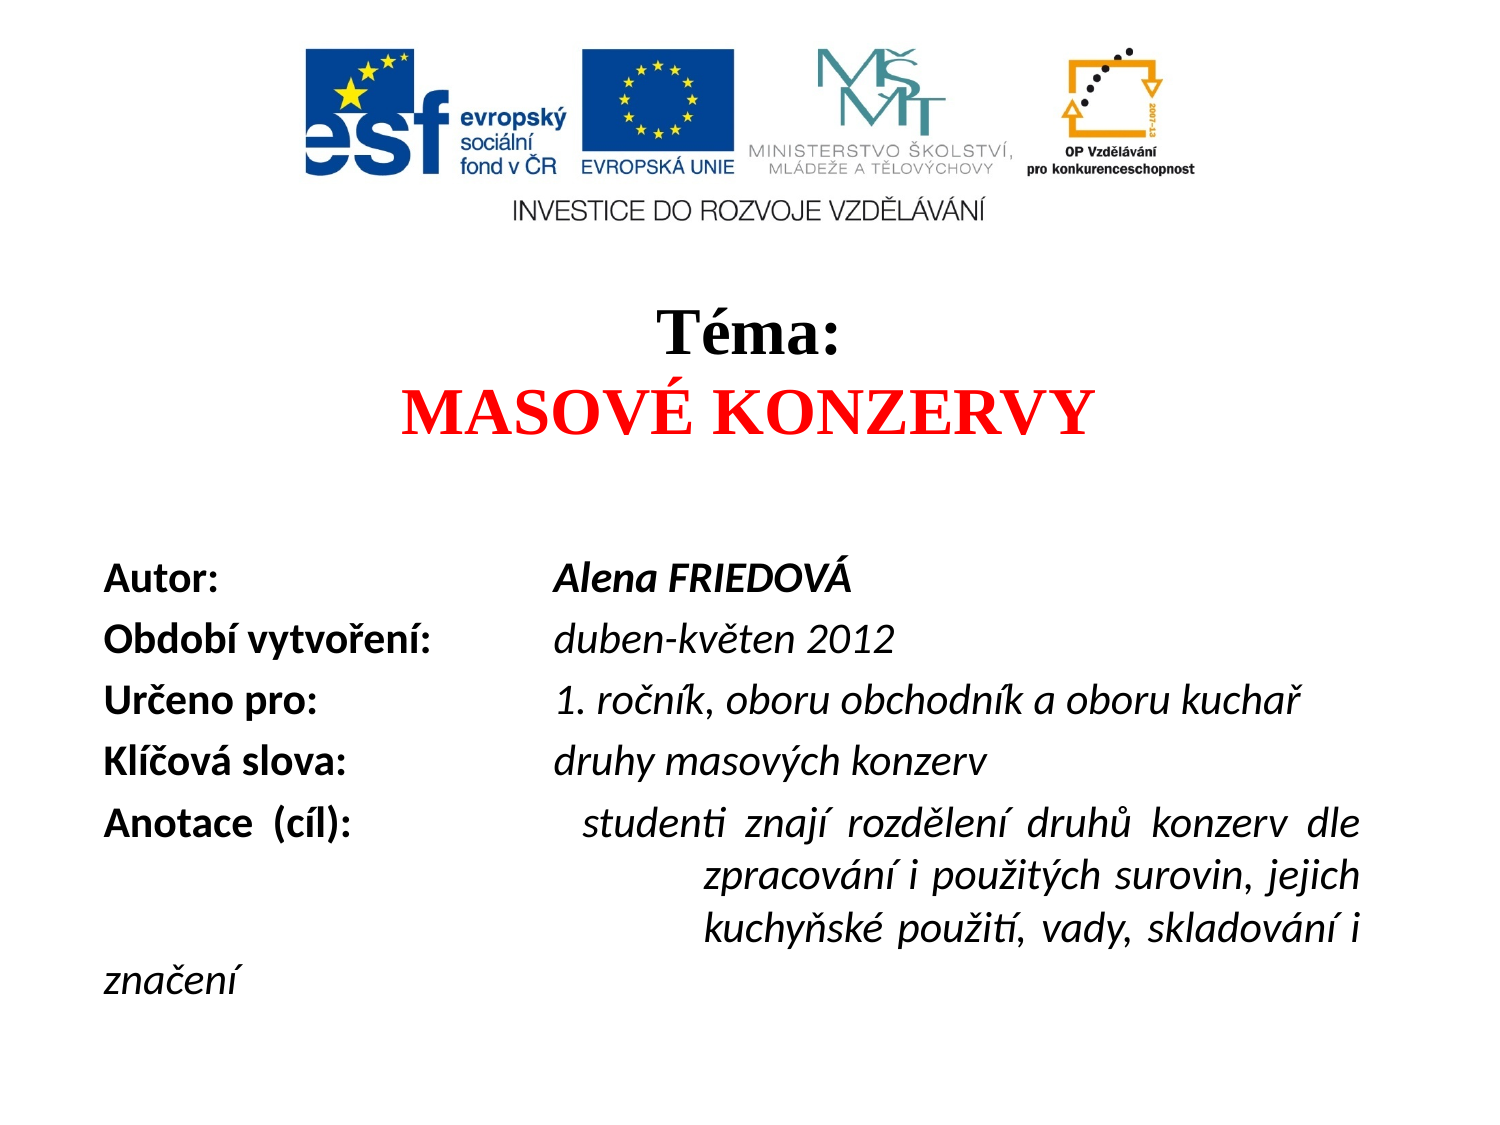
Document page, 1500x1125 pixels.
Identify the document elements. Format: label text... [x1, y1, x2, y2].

picture [277, 30, 1223, 238]
subtitle Autor: Alena FRIEDOVÁ Období vytvoření: duben-květen 2012 Určeno pro: 1. ročník, oboru obchodník a oboru kuchař Klíčová slova: druhy masových konzerv Anotace (cíl): studenti znají rozdělení druhů konzerv dle zpracování i použitých surovin, jejich kuchyňské použití, vady, skladování i značení [88, 479, 1376, 1024]
title Téma: MASOVÉ KONZERVY [112, 278, 1388, 457]
